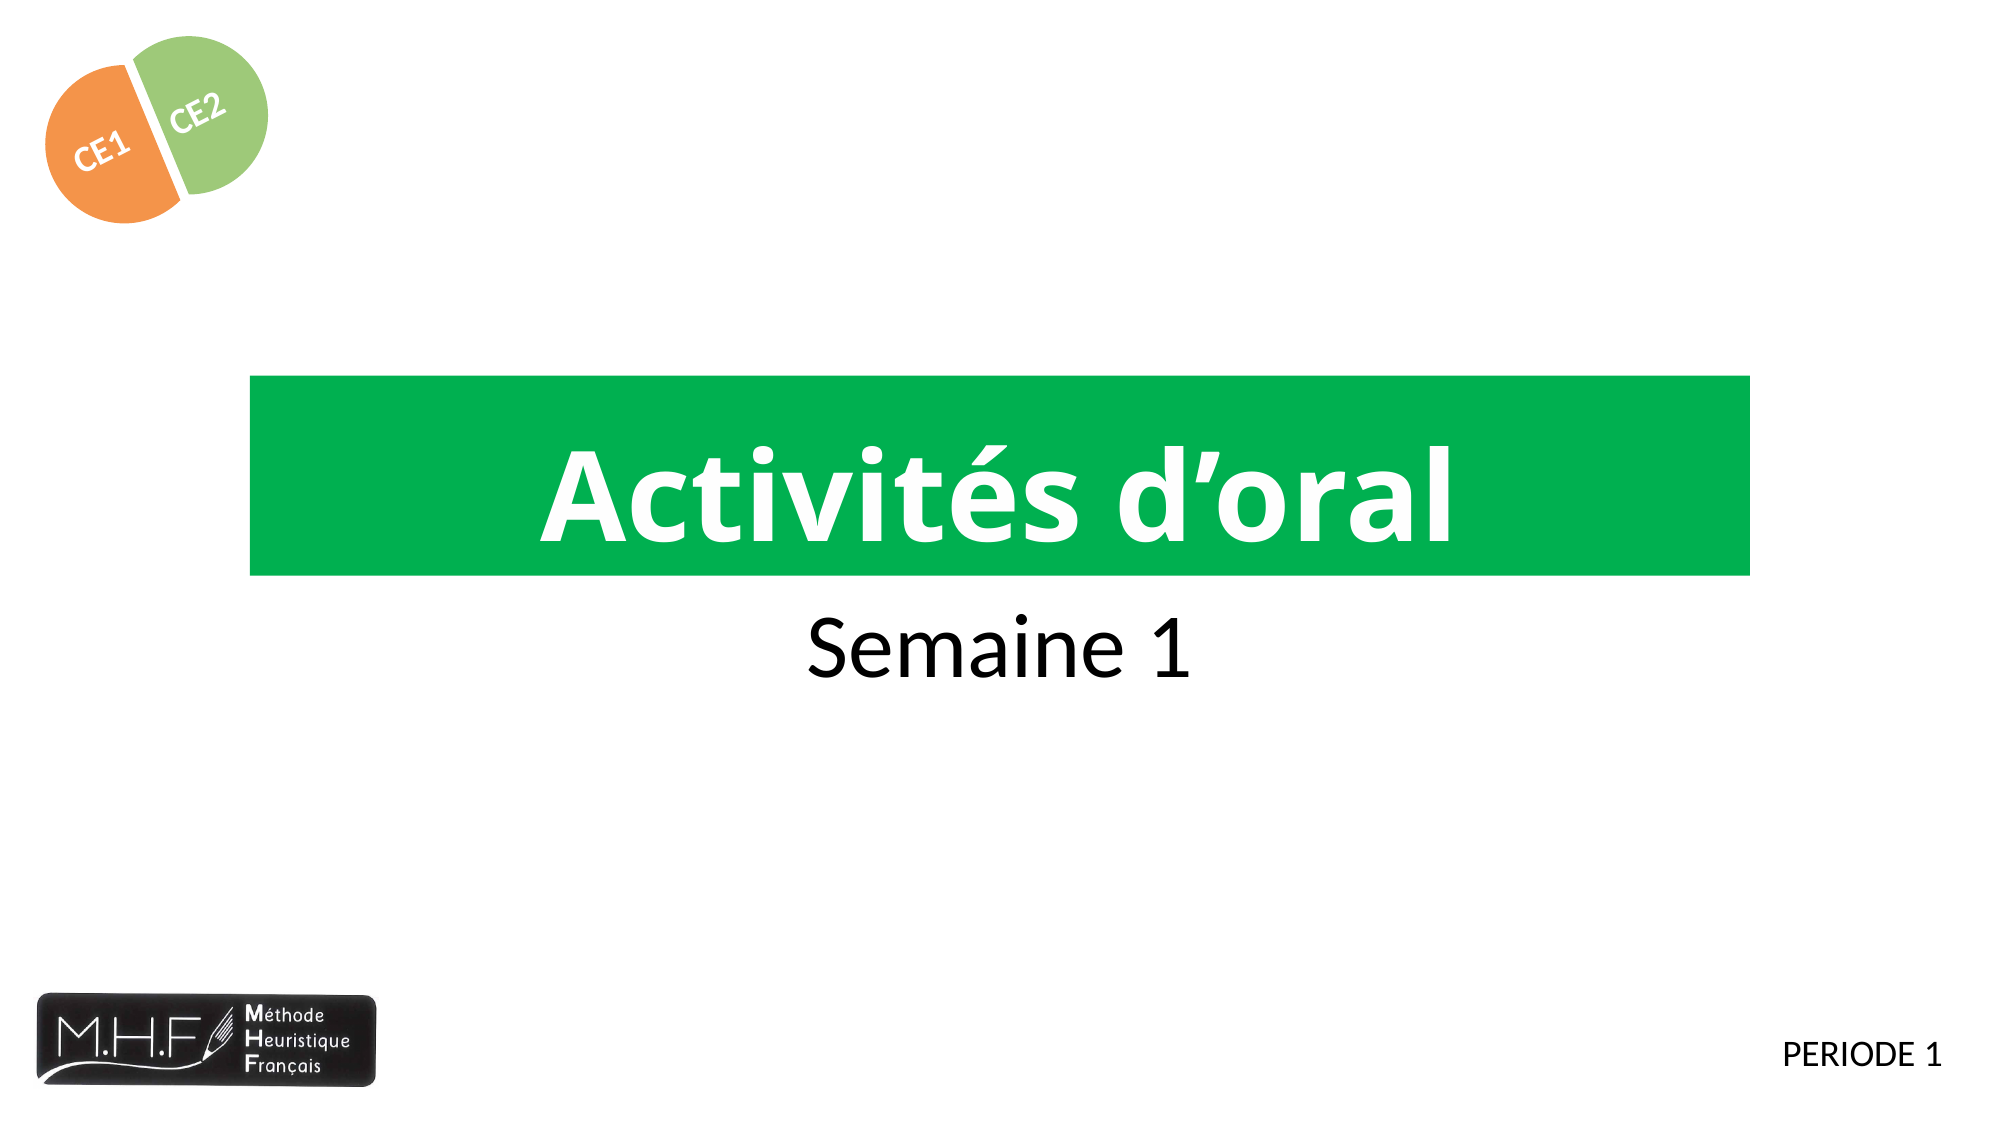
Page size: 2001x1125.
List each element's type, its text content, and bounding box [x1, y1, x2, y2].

text_box PERIODE 1 [1362, 1021, 1967, 1082]
picture [33, 990, 379, 1089]
title Activités d’oral [249, 375, 1750, 576]
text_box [45, 35, 269, 224]
subtitle Semaine 1 [249, 590, 1750, 863]
